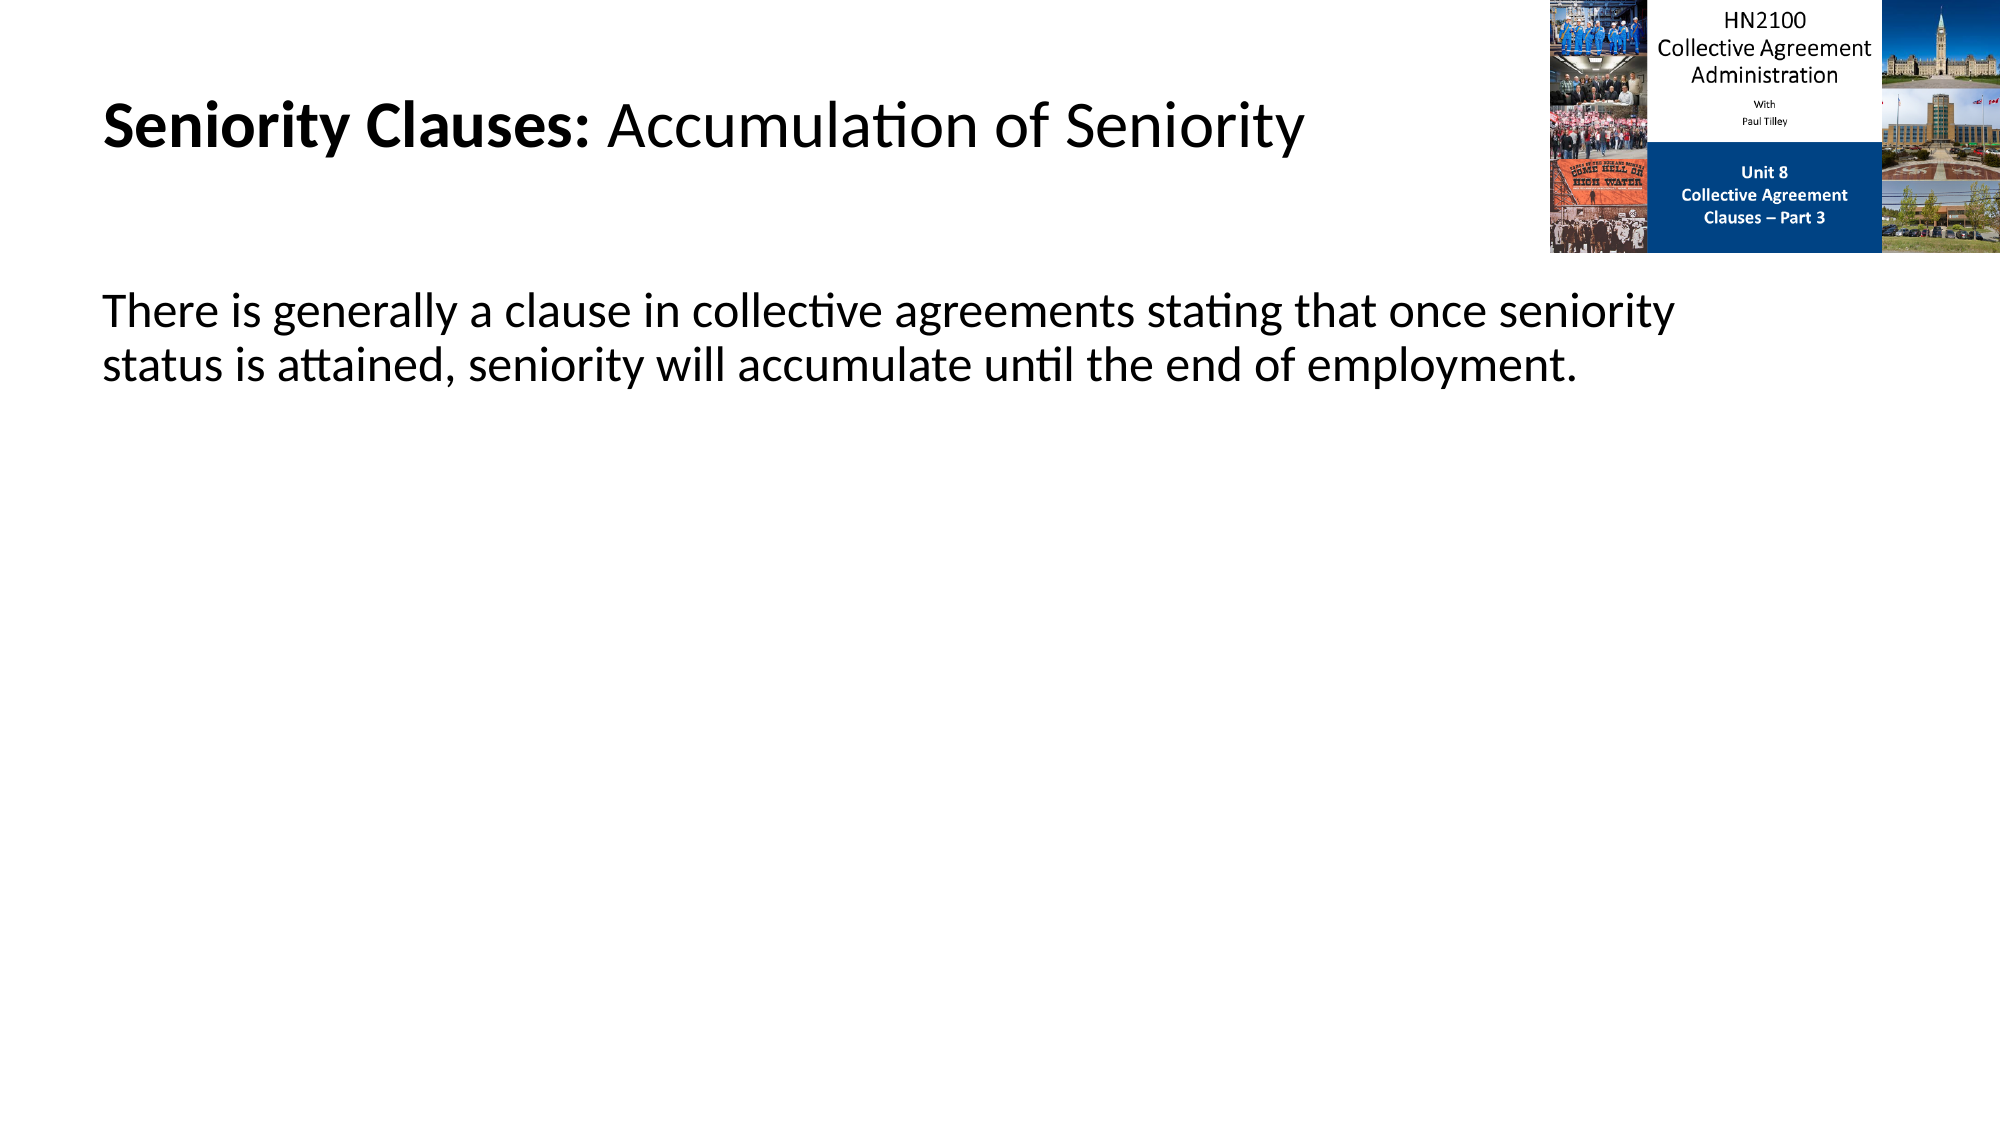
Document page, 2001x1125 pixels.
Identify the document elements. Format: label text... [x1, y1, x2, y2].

list There is generally a clause in collective agreements stating that once seniority status is attained, seniority will accumulate until the end of employment. [11, 277, 1737, 992]
title Seniority Clauses: Accumulation of Seniority [88, 59, 1814, 278]
picture [1550, 0, 2000, 253]
